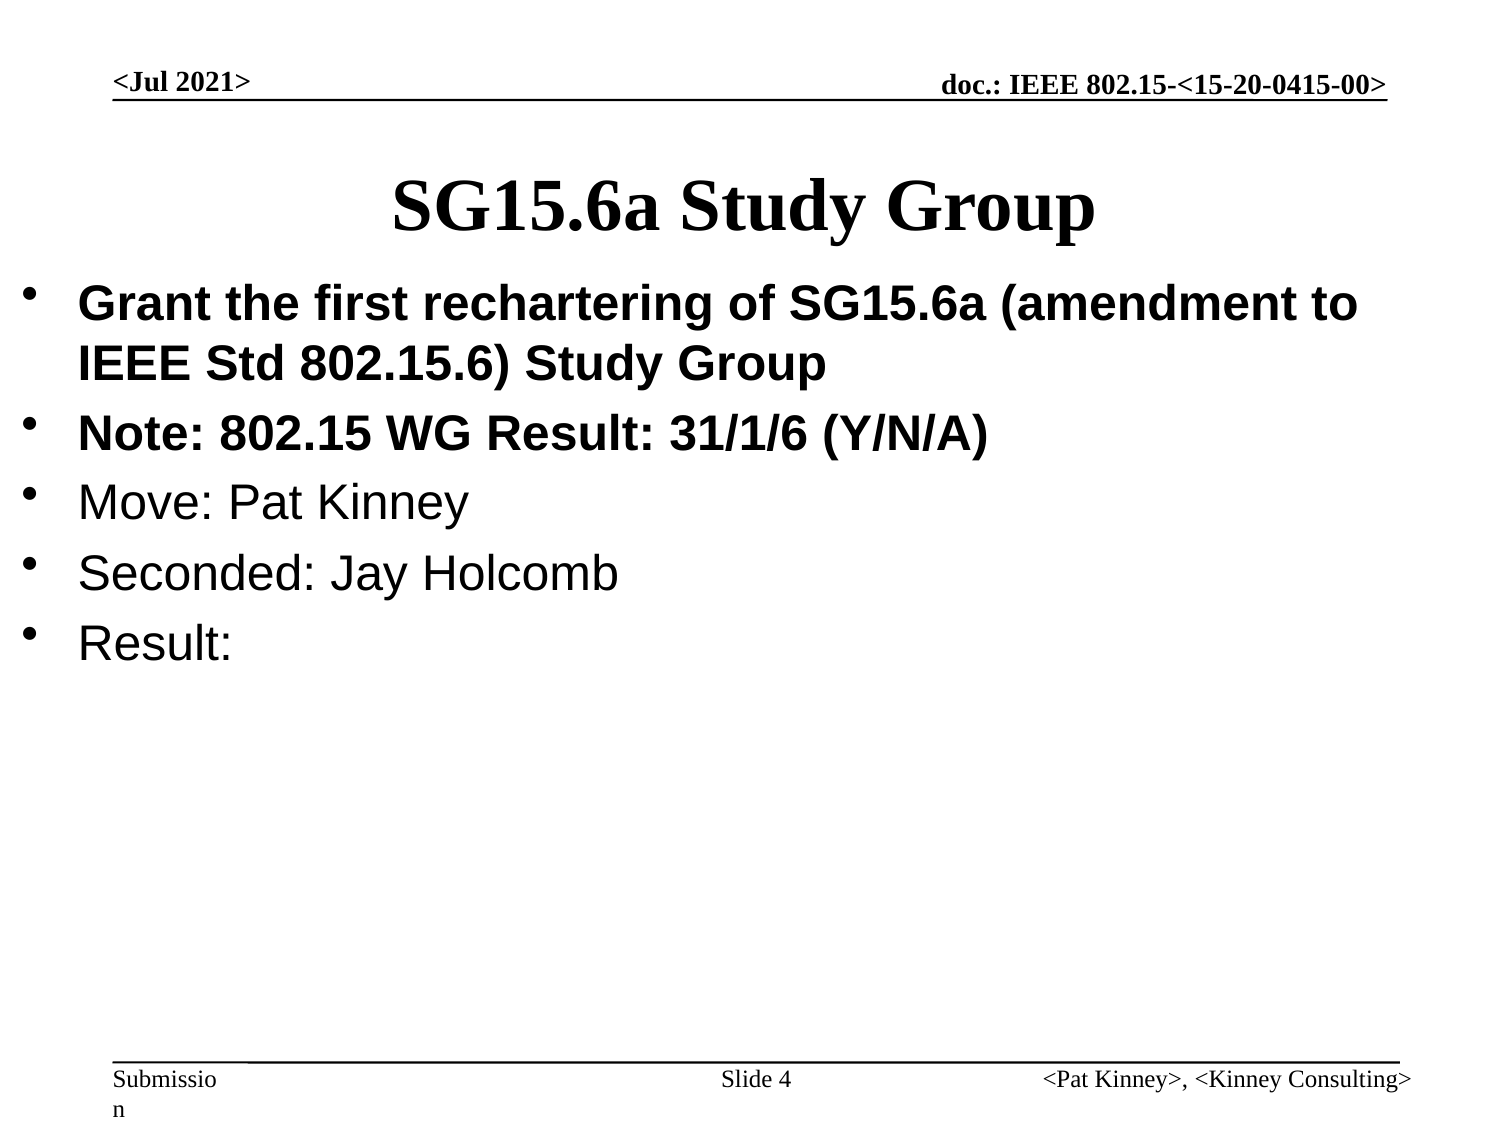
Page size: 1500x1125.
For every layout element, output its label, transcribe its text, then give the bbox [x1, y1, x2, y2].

footer <Pat Kinney>, <Kinney Consulting> [900, 1062, 1413, 1093]
title SG15.6a Study Group [106, 137, 1382, 262]
text_box [955, 63, 986, 110]
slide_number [112, 62, 375, 98]
slide_number Slide 4 [712, 1062, 800, 1093]
list Grant the first rechartering of SG15.6a (amendment to IEEE Std 802.15.6) Study Group Note: 802.15 WG Result: 31/1/6 (Y/N/A) Move: Pat Kinney Seconded: Jay Holcomb Result: [6, 262, 1494, 938]
